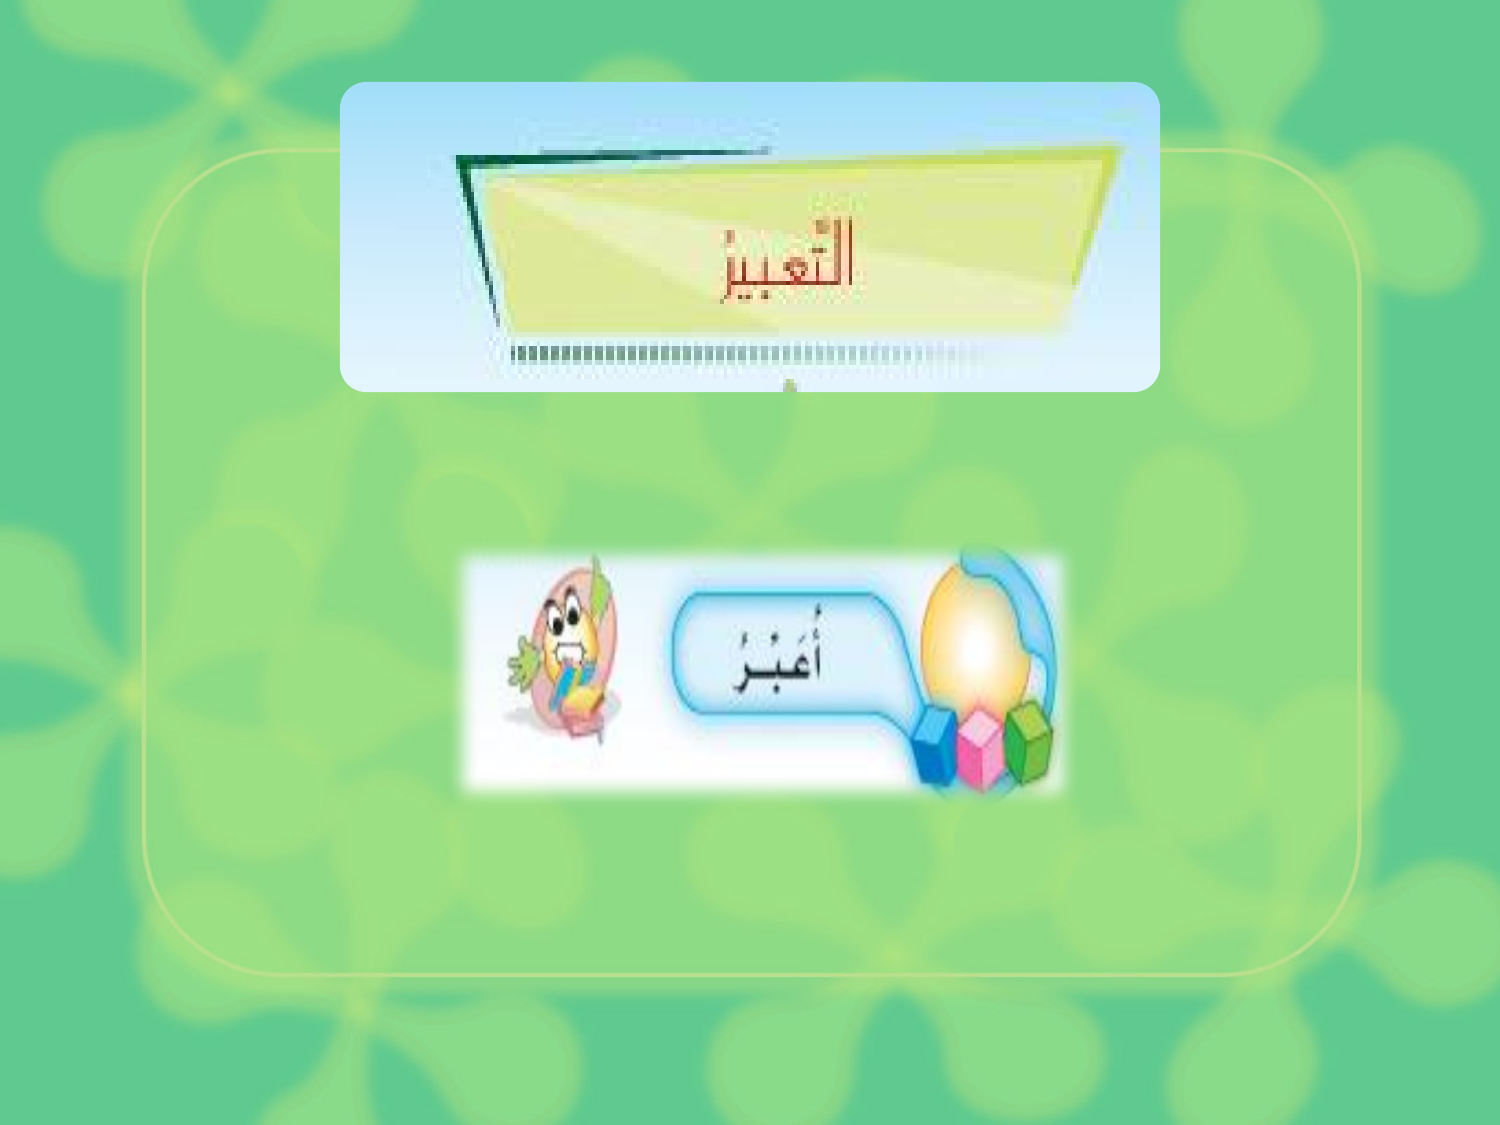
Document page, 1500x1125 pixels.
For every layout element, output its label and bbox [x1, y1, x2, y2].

picture [339, 81, 1161, 393]
picture [445, 538, 1079, 809]
